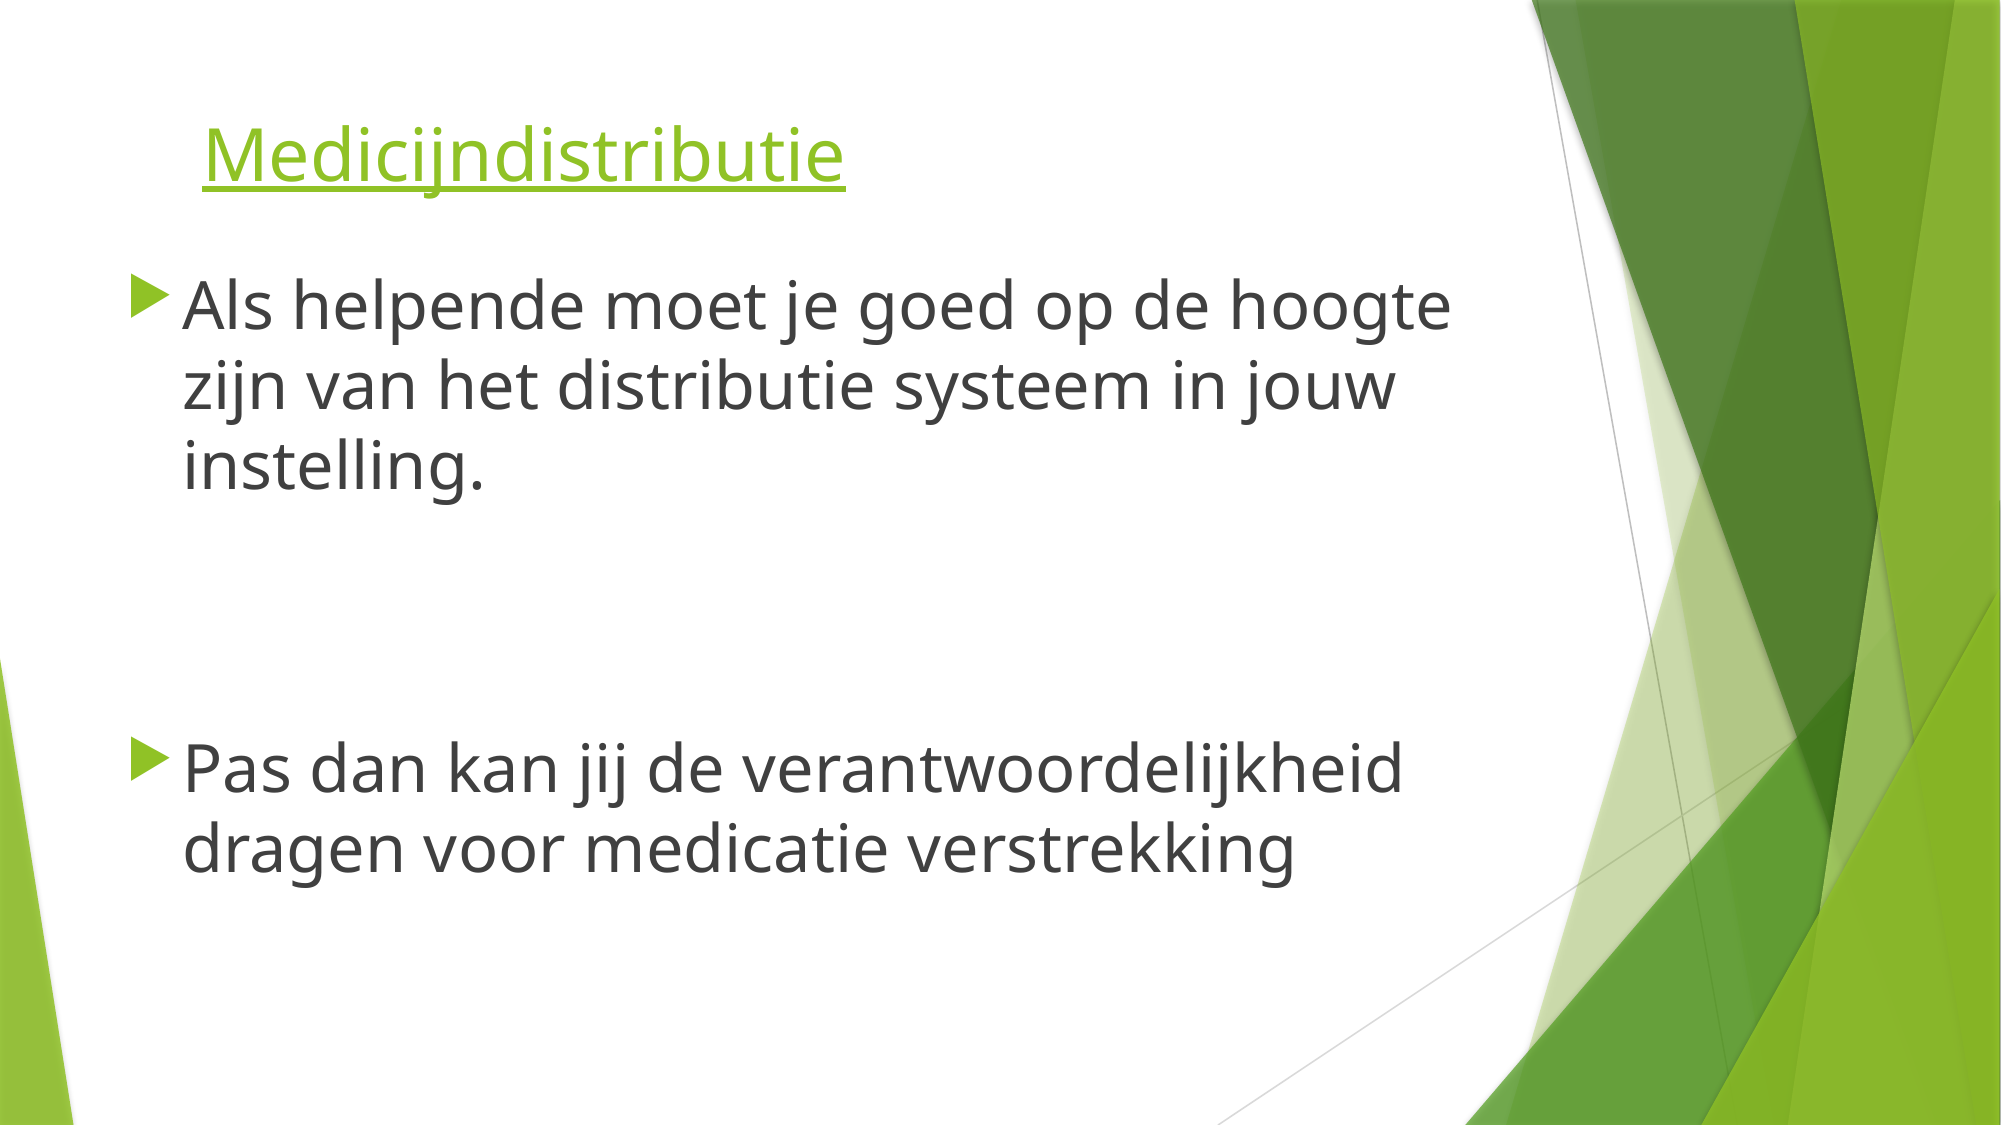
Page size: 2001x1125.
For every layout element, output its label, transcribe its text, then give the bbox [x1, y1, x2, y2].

title Medicijndistributie [111, 99, 1522, 204]
list Als helpende moet je goed op de hoogte zijn van het distributie systeem in jouw instelling. Pas dan kan jij de verantwoordelijkheid dragen voor medicatie verstrekking [111, 254, 1522, 992]
